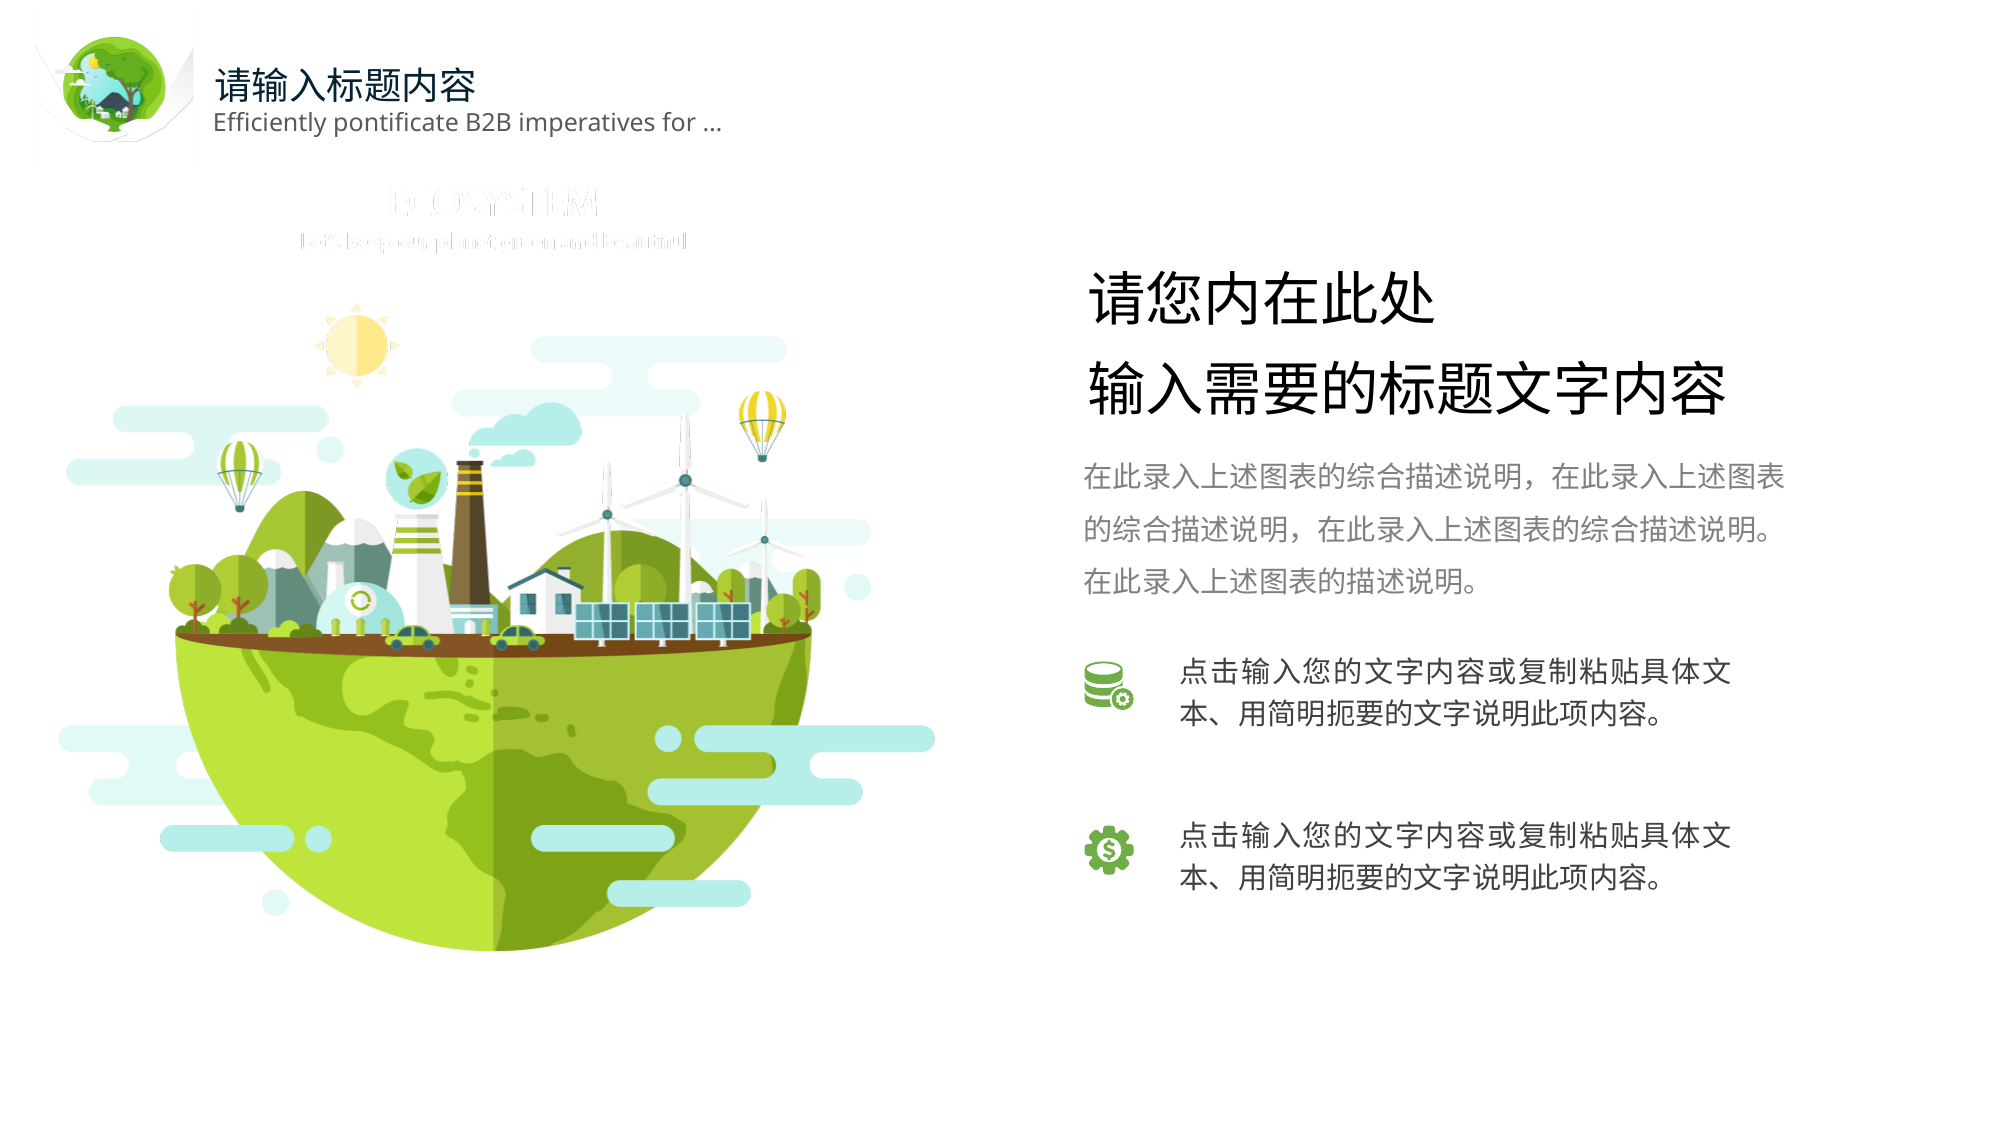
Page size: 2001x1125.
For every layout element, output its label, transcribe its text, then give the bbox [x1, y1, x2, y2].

text_box [1083, 660, 1135, 712]
text_box 在此录入上述图表的综合描述说明，在此录入上述图表的综合描述说明，在此录入上述图表的综合描述说明。在此录入上述图表的描述说明。 [1068, 433, 1802, 606]
text_box 请您内在此处 输入需要的标题文字内容 [1072, 233, 1744, 430]
text_box [1083, 824, 1135, 876]
picture [18, 110, 969, 1060]
text_box 点击输入您的文字内容或复制粘贴具体文本、用简明扼要的文字说明此项内容。 [1179, 810, 1732, 895]
text_box 点击输入您的文字内容或复制粘贴具体文本、用简明扼要的文字说明此项内容。 [1179, 646, 1732, 731]
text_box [32, 9, 1011, 167]
